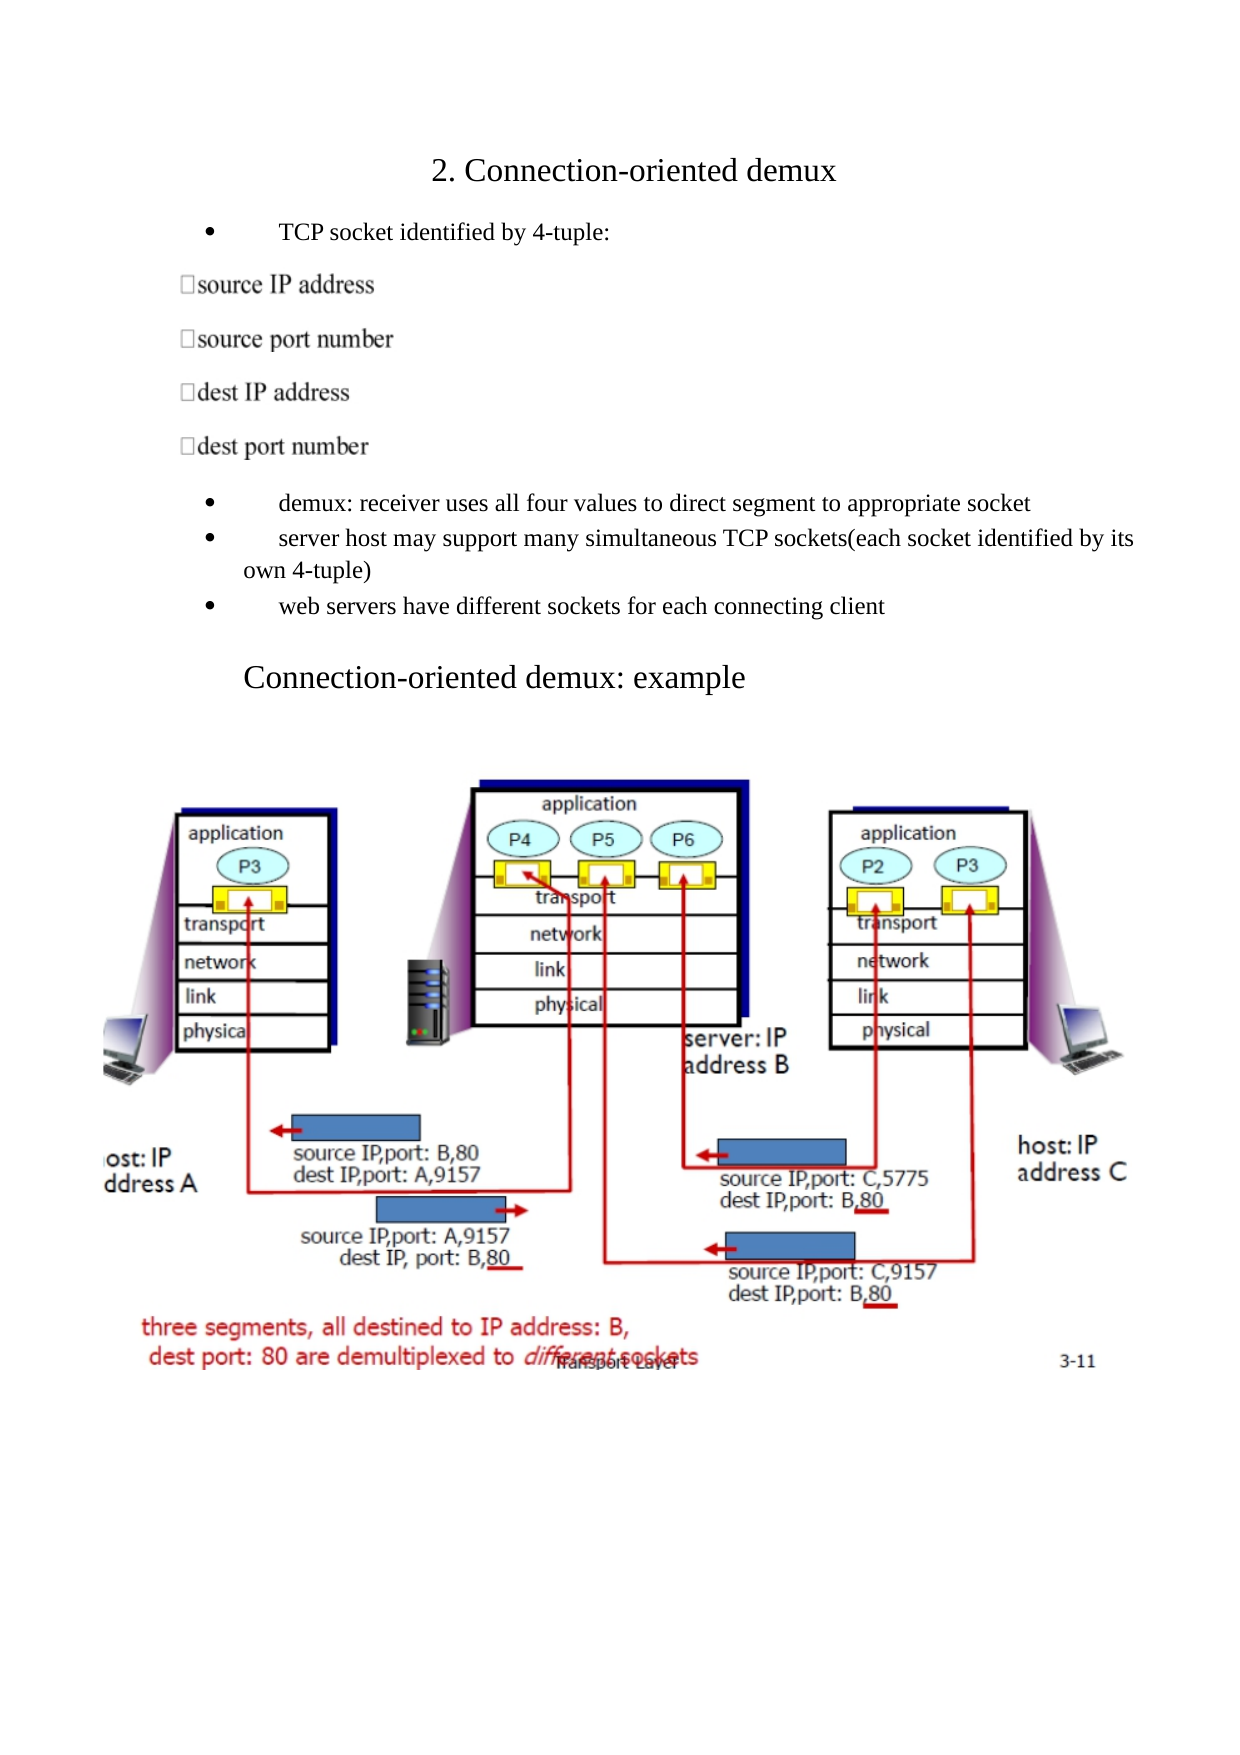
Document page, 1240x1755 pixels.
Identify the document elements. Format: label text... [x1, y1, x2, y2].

text_box 2. Connection-oriented demux  TCP socket identified by 4-tuple:  demux: receiver uses all four values to direct segment to appropriate socket  server host may support many simultaneous TCP sockets(each socket identified by its own 4-tuple)  web servers have different sockets for each connecting client Connection-oriented demux: example [205, 148, 1136, 695]
picture [178, 323, 404, 352]
picture [178, 377, 359, 406]
picture [178, 431, 379, 461]
picture [101, 720, 1132, 1371]
picture [178, 267, 384, 298]
